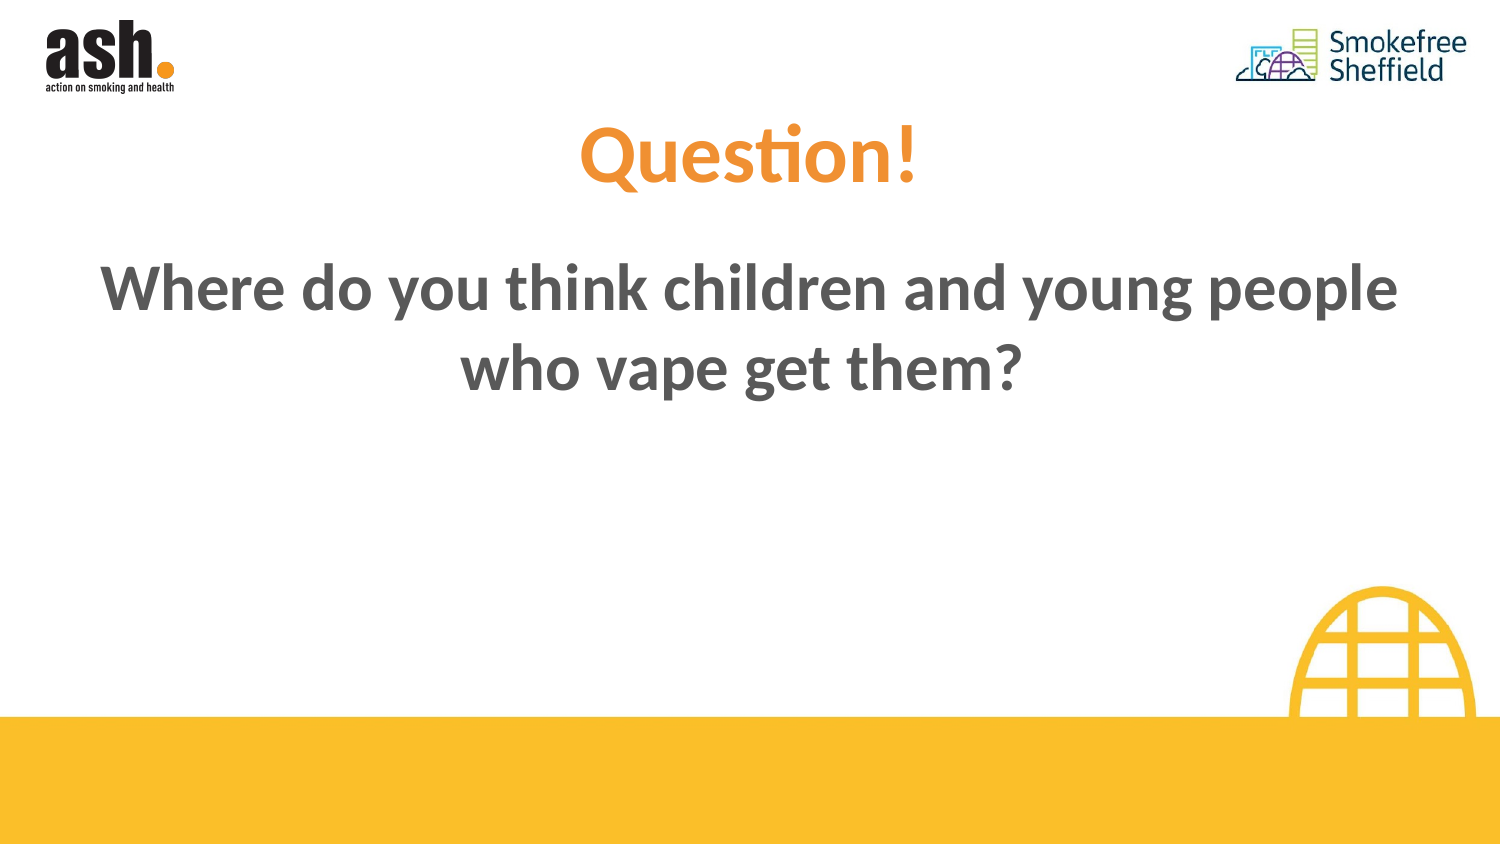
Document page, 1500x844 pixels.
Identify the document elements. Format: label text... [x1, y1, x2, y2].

title Question! [75, 78, 1425, 220]
picture [0, 0, 1500, 844]
list Where do you think children and young people who vape get them? [75, 236, 1425, 709]
